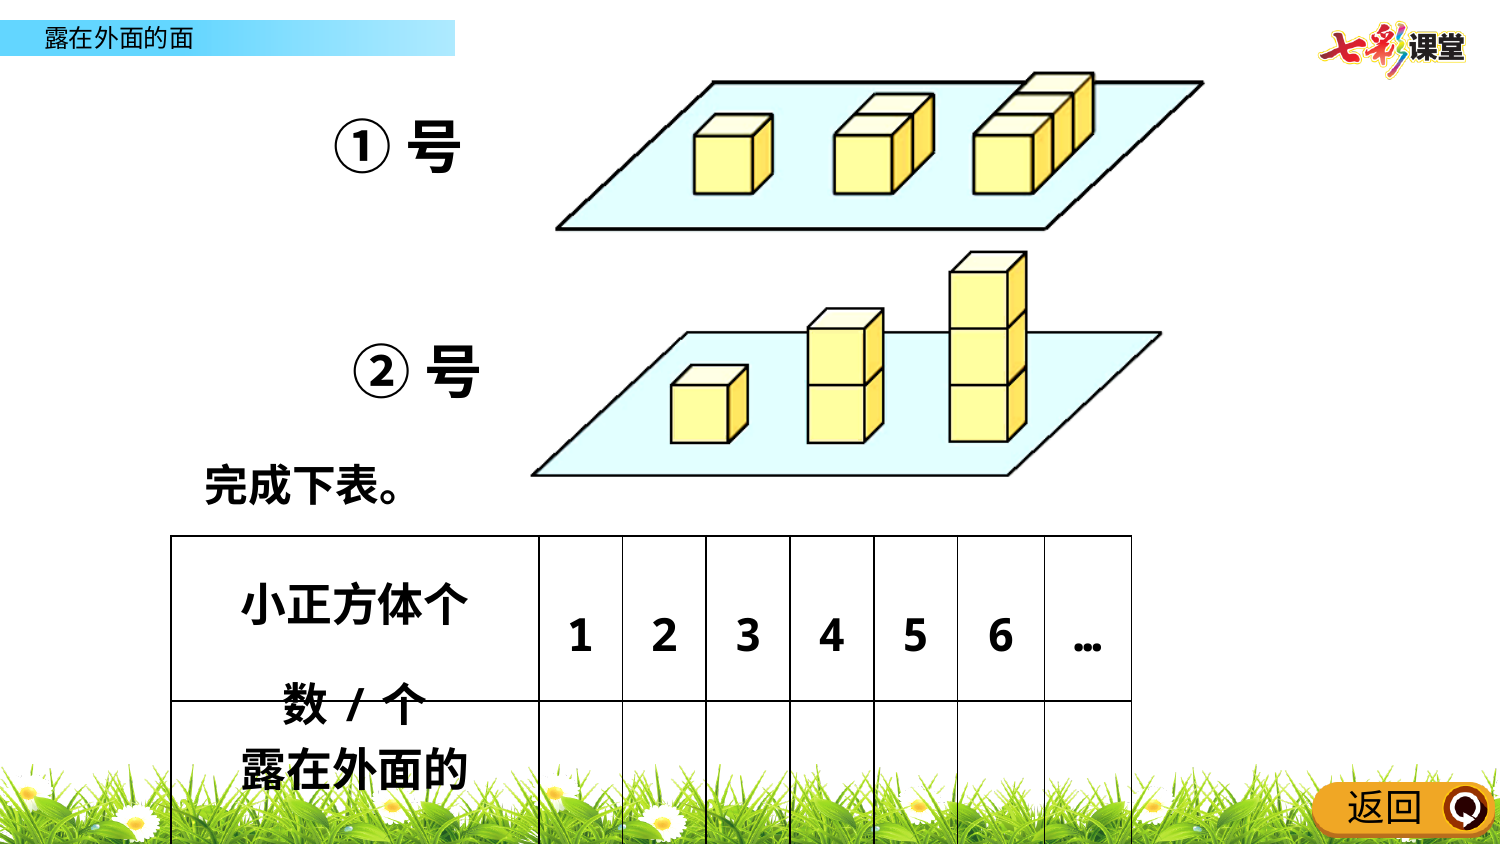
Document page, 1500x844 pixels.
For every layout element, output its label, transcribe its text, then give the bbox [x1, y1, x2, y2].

table_header 小正方体个数/个 [172, 537, 538, 700]
picture [552, 67, 1207, 236]
picture [527, 246, 1177, 487]
picture [1132, 764, 1500, 844]
table_cell [540, 702, 622, 844]
table_header 1 [540, 537, 622, 700]
table_cell [707, 702, 789, 844]
table_cell [875, 702, 957, 844]
table_cell [1045, 702, 1131, 844]
table_header 4 [791, 537, 873, 700]
text_box ②号 [337, 328, 498, 413]
table_header 3 [707, 537, 789, 700]
table_header 5 [875, 537, 957, 700]
table_cell [791, 702, 873, 844]
picture [0, 764, 170, 844]
table_header … [1045, 537, 1131, 700]
table_header 2 [623, 537, 705, 700]
table_cell 露在外面的面/个 [172, 702, 538, 844]
text_box ①号 [318, 103, 507, 188]
table_header 6 [958, 537, 1044, 700]
text_box 完成下表。 [189, 450, 443, 518]
table_cell [623, 702, 705, 844]
table_cell [958, 702, 1044, 844]
picture [1316, 20, 1468, 80]
